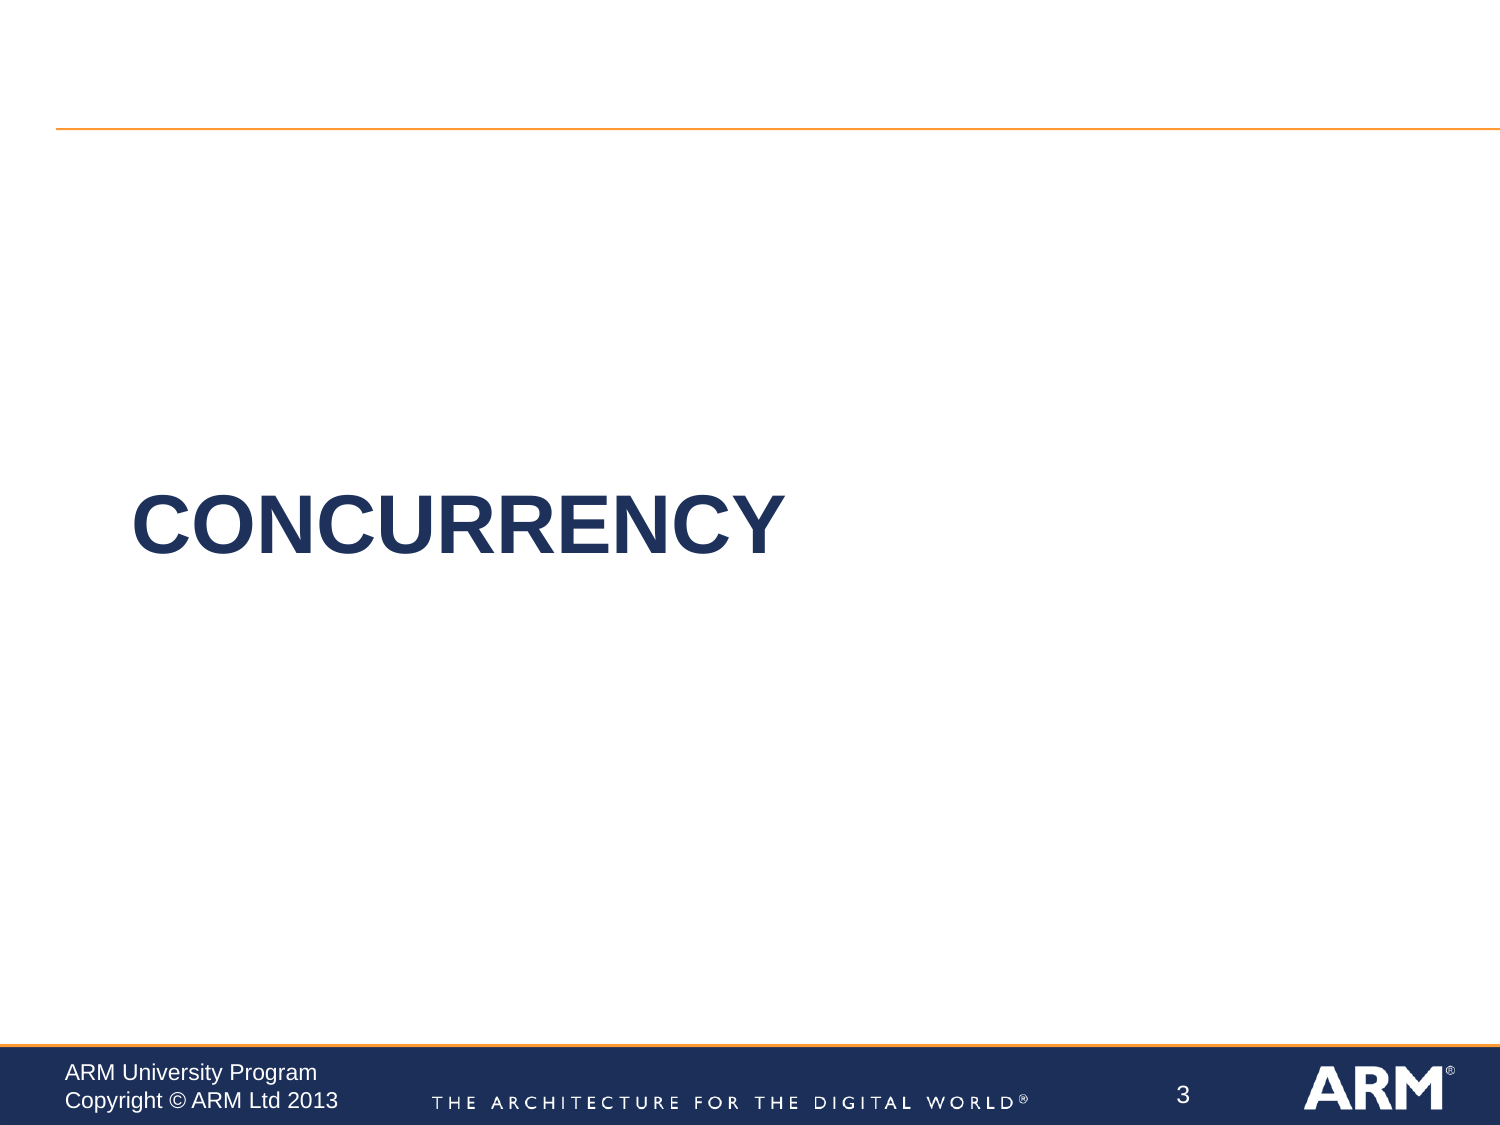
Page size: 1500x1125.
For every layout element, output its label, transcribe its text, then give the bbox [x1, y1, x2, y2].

picture [0, 1048, 1500, 1125]
title Concurrency [118, 463, 1394, 688]
